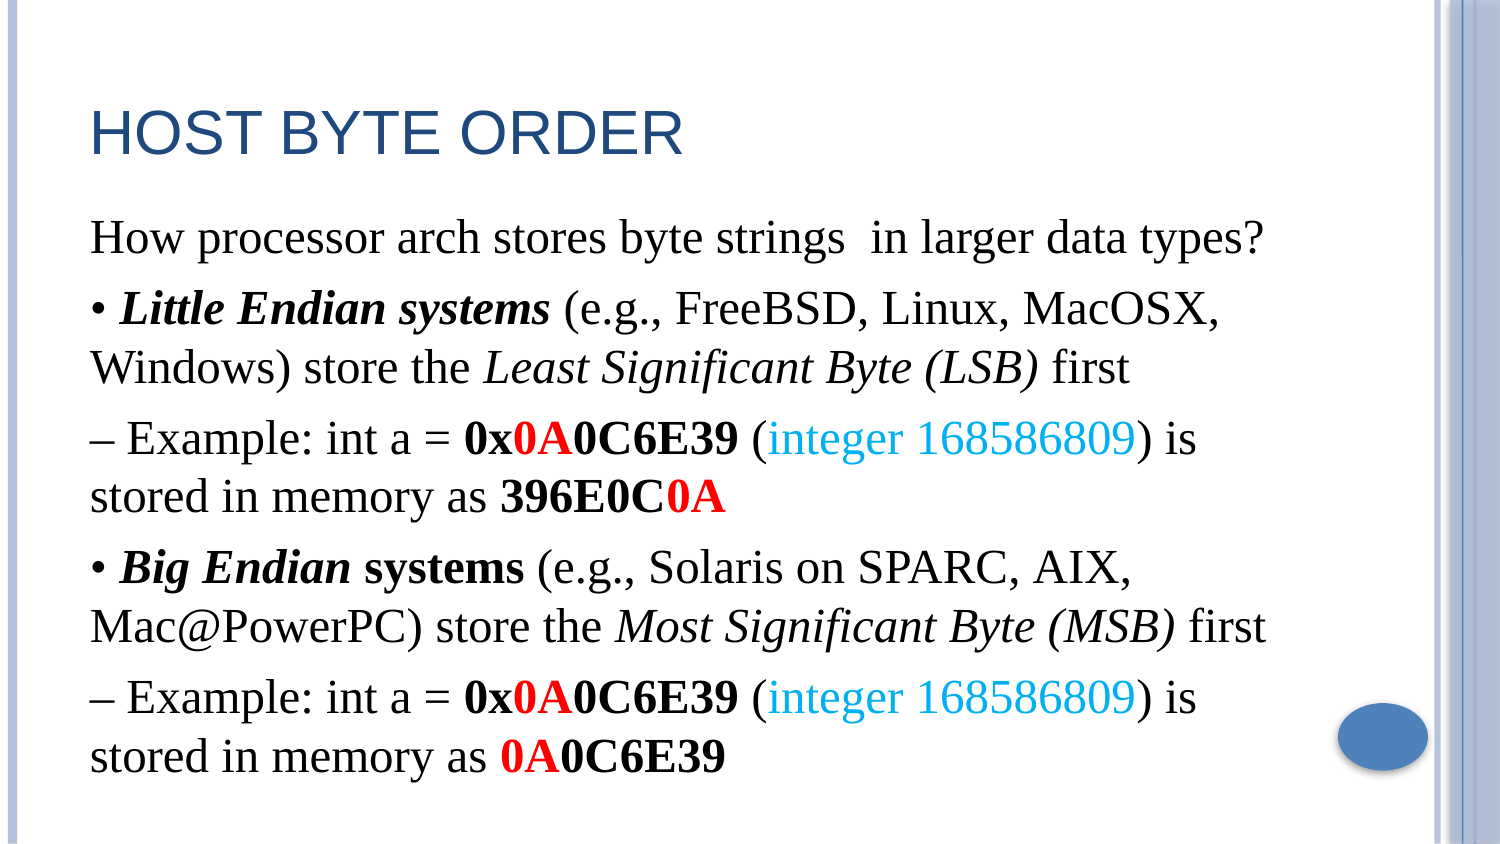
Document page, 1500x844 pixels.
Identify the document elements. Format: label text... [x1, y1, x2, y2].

title Host Byte Order [75, 33, 1300, 175]
list How processor arch stores byte strings in larger data types? • Little Endian systems (e.g., FreeBSD, Linux, MacOSX, Windows) store the Least Significant Byte (LSB) first – Example: int a = 0x0A0C6E39 (integer 168586809) is stored in memory as 396E0C0A • Big Endian systems (e.g., Solaris on SPARC, ΑΙΧ, Mac@PowerPC) store the Most Significant Byte (MSB) first – Example: int a = 0x0A0C6E39 (integer 168586809) is stored in memory as 0A0C6E39 [75, 196, 1300, 797]
